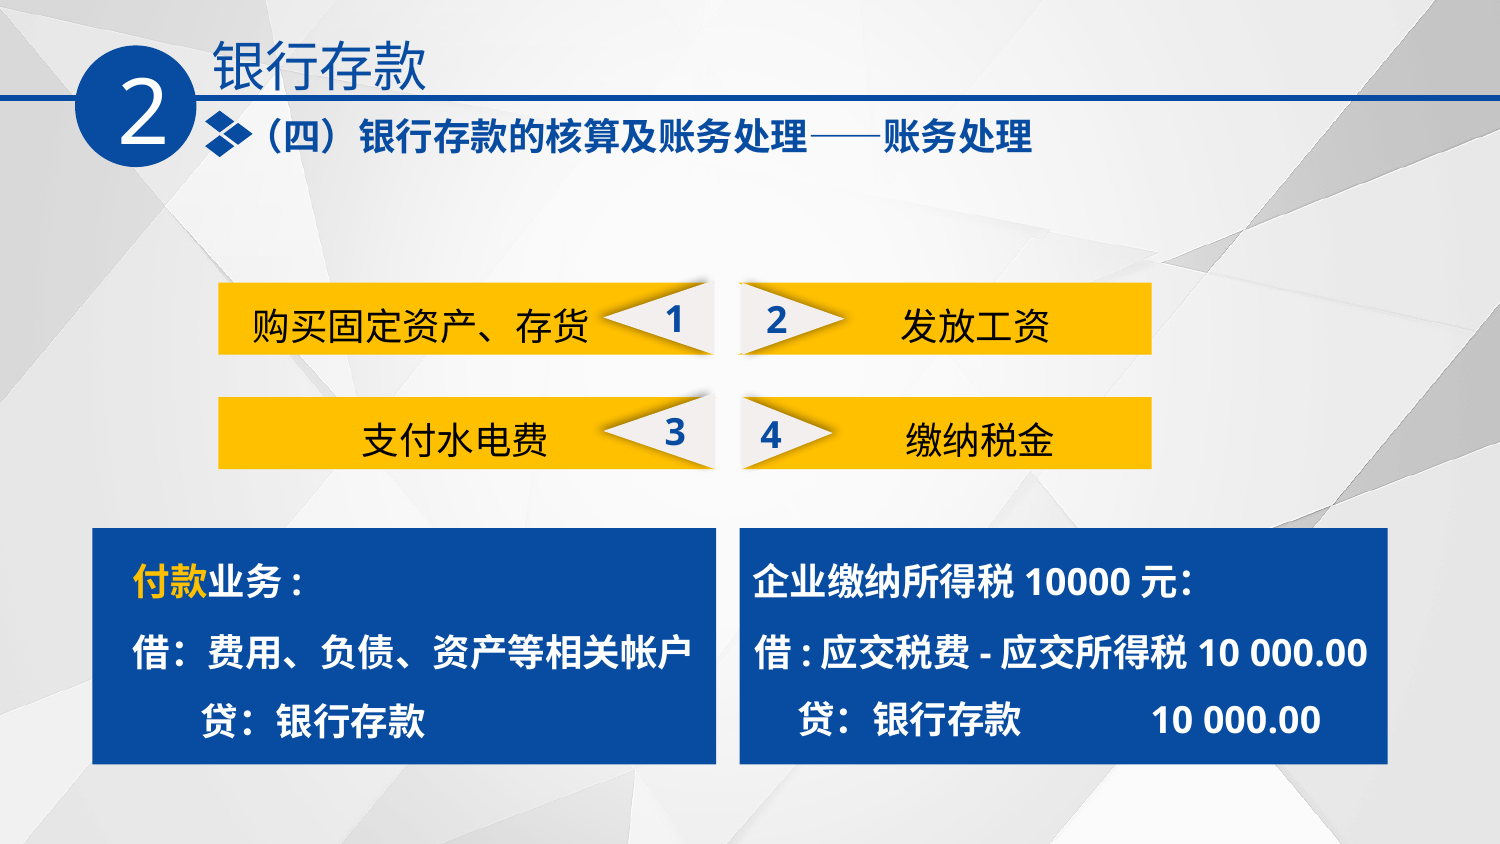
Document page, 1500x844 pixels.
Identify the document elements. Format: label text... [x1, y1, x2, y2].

text_box [223, 126, 233, 142]
picture [0, 0, 1500, 95]
text_box 2 [84, 45, 203, 97]
text_box 缴纳税金 [763, 397, 1152, 470]
text_box 企业缴纳所得税10000元： [737, 550, 1231, 610]
text_box [75, 74, 84, 97]
text_box 2 [84, 107, 203, 171]
text_box 支付水电费 [218, 397, 693, 470]
text_box [90, 526, 718, 766]
text_box [738, 526, 1390, 766]
text_box 发放工资 [767, 282, 1152, 355]
text_box 银行存款 [198, 37, 510, 92]
text_box （四）银行存款的核算及账务处理——账务处理 [233, 107, 1046, 164]
text_box [205, 110, 233, 133]
text_box [205, 135, 233, 158]
text_box [75, 107, 84, 138]
text_box 借:应交税费-应交所得税10 000.00 贷：银行存款 10 000.00 [739, 599, 1388, 749]
text_box 2 [741, 282, 845, 355]
picture [0, 101, 1500, 844]
text_box 借：费用、负债、资产等相关帐户 贷：银行存款 [117, 599, 717, 751]
text_box 3 [603, 392, 716, 470]
text_box 付款业务: [117, 550, 470, 611]
text_box 购买固定资产、存货 [218, 282, 684, 355]
text_box 1 [603, 280, 715, 355]
text_box 4 [741, 397, 833, 470]
